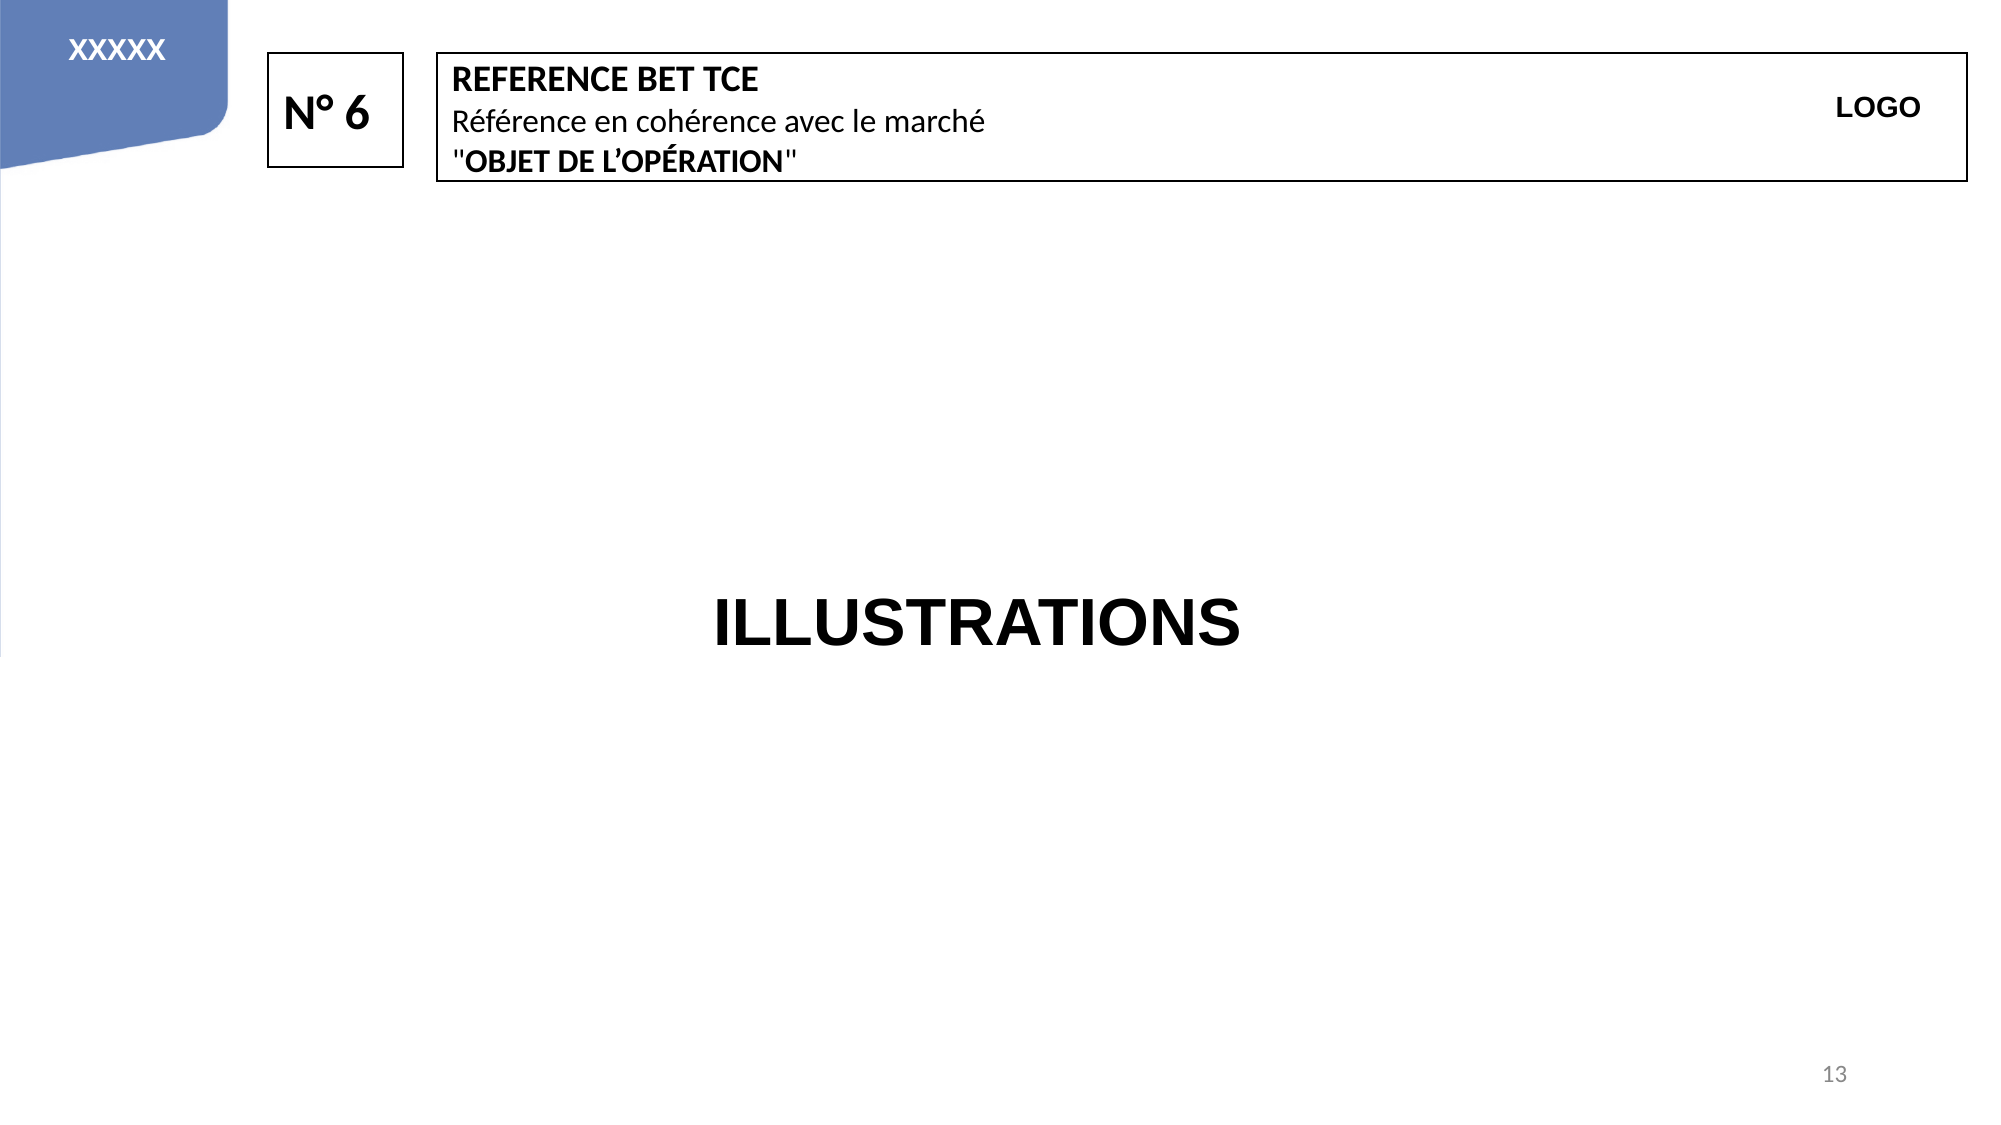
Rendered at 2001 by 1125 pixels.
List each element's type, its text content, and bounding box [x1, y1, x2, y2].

text_box LOGO [1810, 81, 1947, 131]
slide_number 13 [1412, 1042, 1863, 1103]
picture [0, 0, 1012, 657]
text_box ILLUSTRATIONS [5, 217, 1969, 1020]
text_box REFERENCE BET TCE Référence en cohérence avec le marché "OBJET DE L’OPÉRATION" [1016, 52, 1967, 181]
